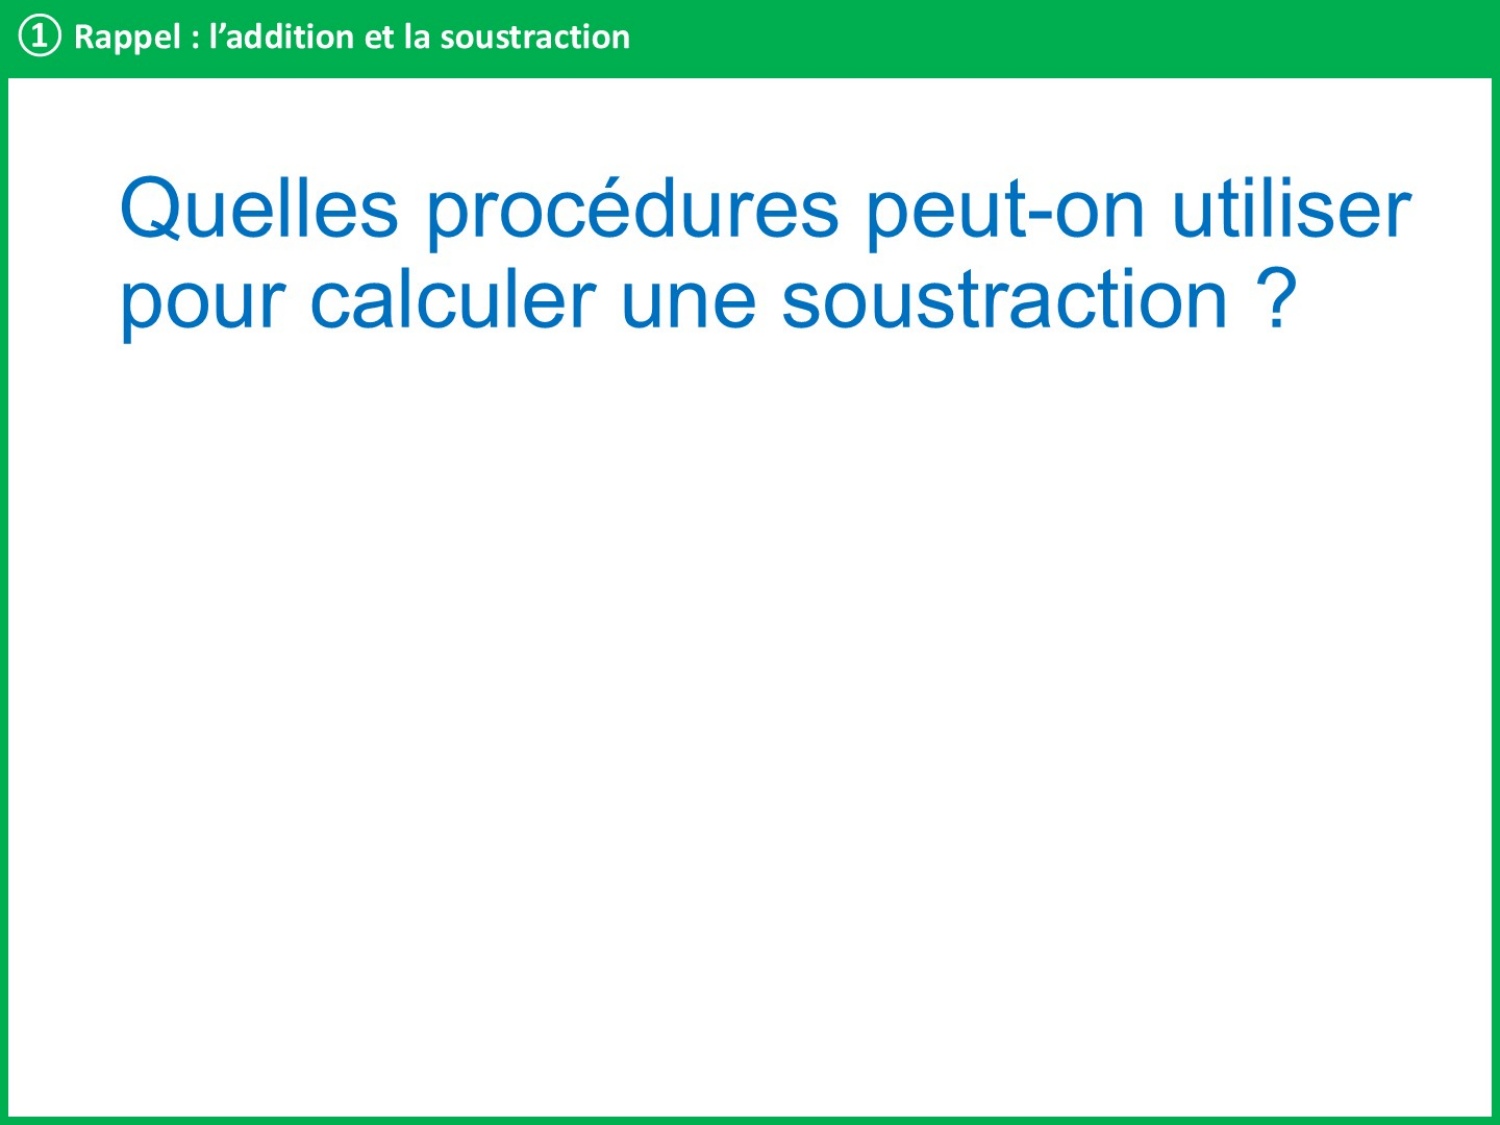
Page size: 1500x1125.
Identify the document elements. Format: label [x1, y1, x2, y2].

list [0, 0, 1500, 1125]
